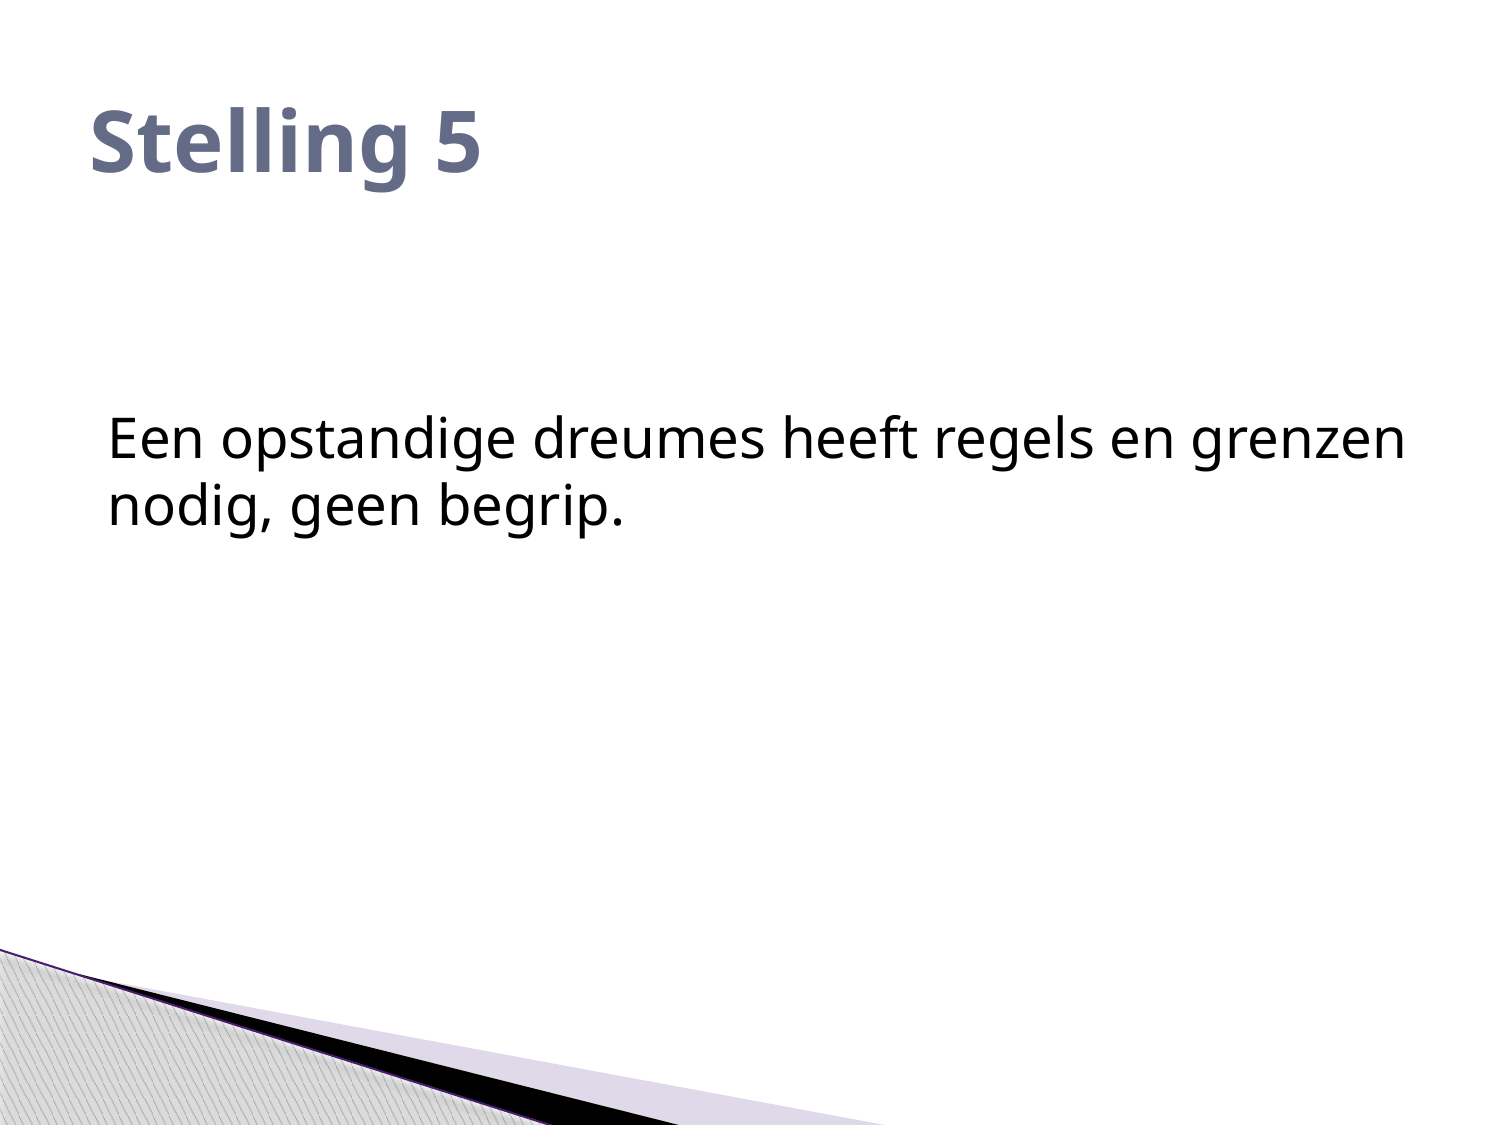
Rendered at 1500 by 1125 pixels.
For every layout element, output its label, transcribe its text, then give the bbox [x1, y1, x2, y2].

list Een opstandige dreumes heeft regels en grenzen nodig, geen begrip. [75, 243, 1425, 986]
title Stelling 5 [75, 45, 1425, 233]
